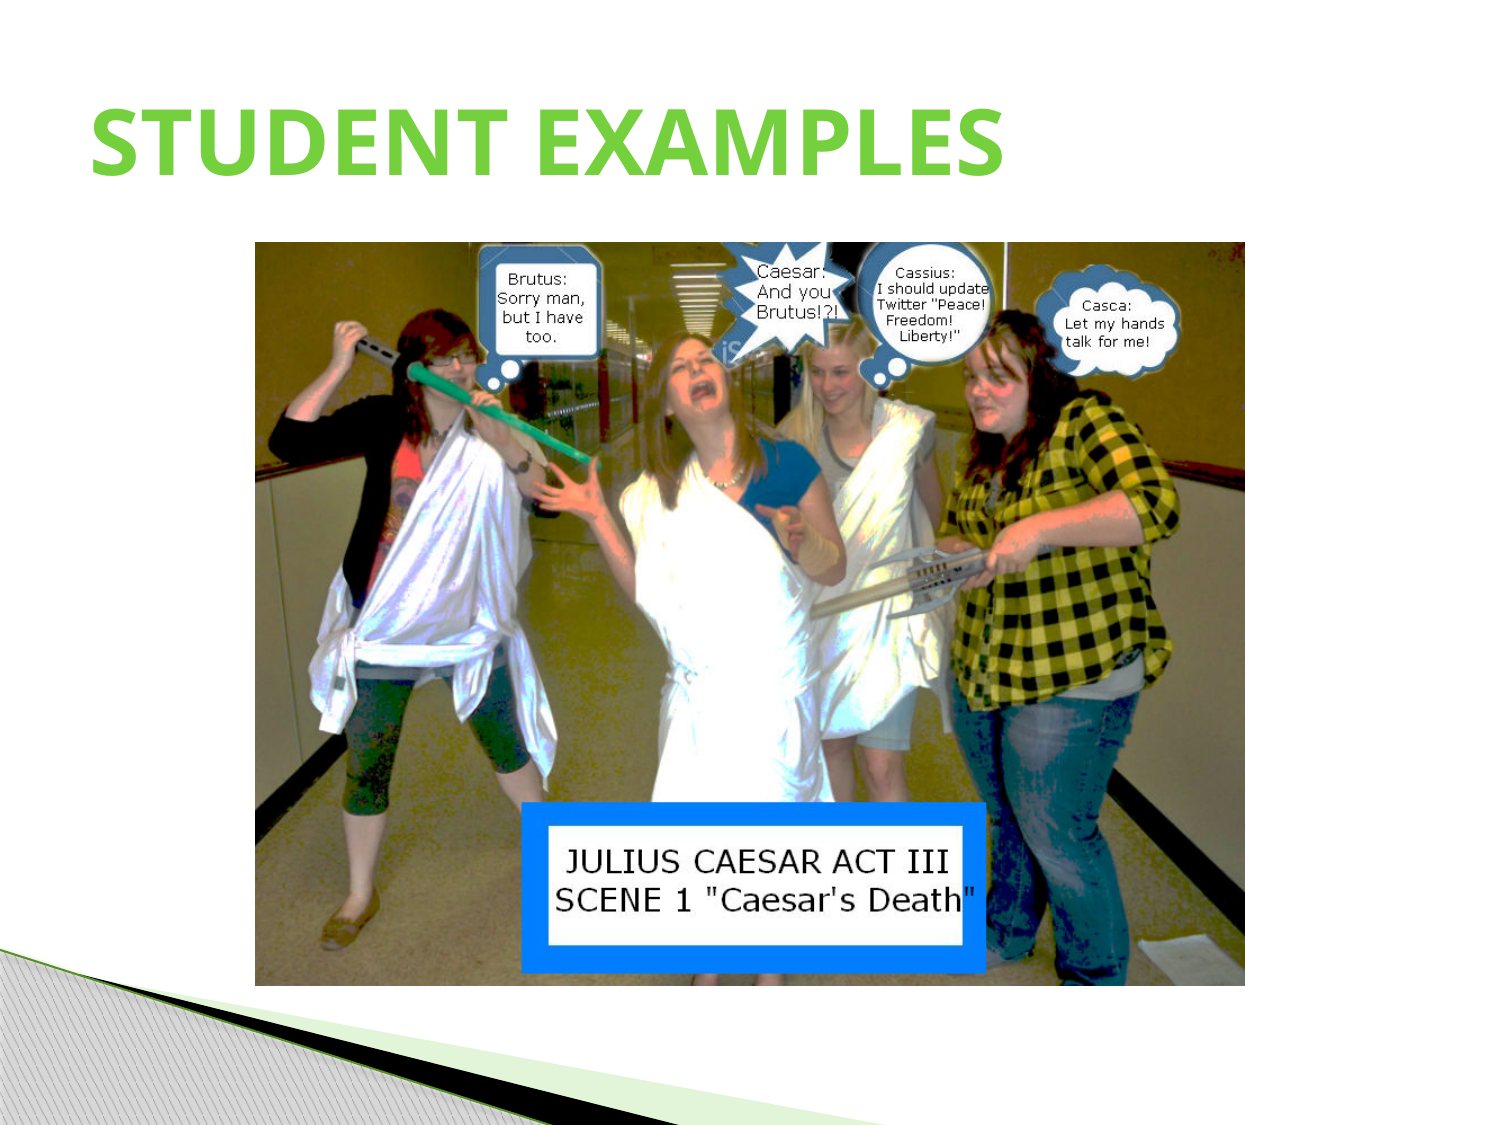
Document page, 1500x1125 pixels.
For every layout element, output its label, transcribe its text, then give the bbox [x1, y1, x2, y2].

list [254, 242, 1246, 986]
title Student examples [75, 45, 1425, 233]
